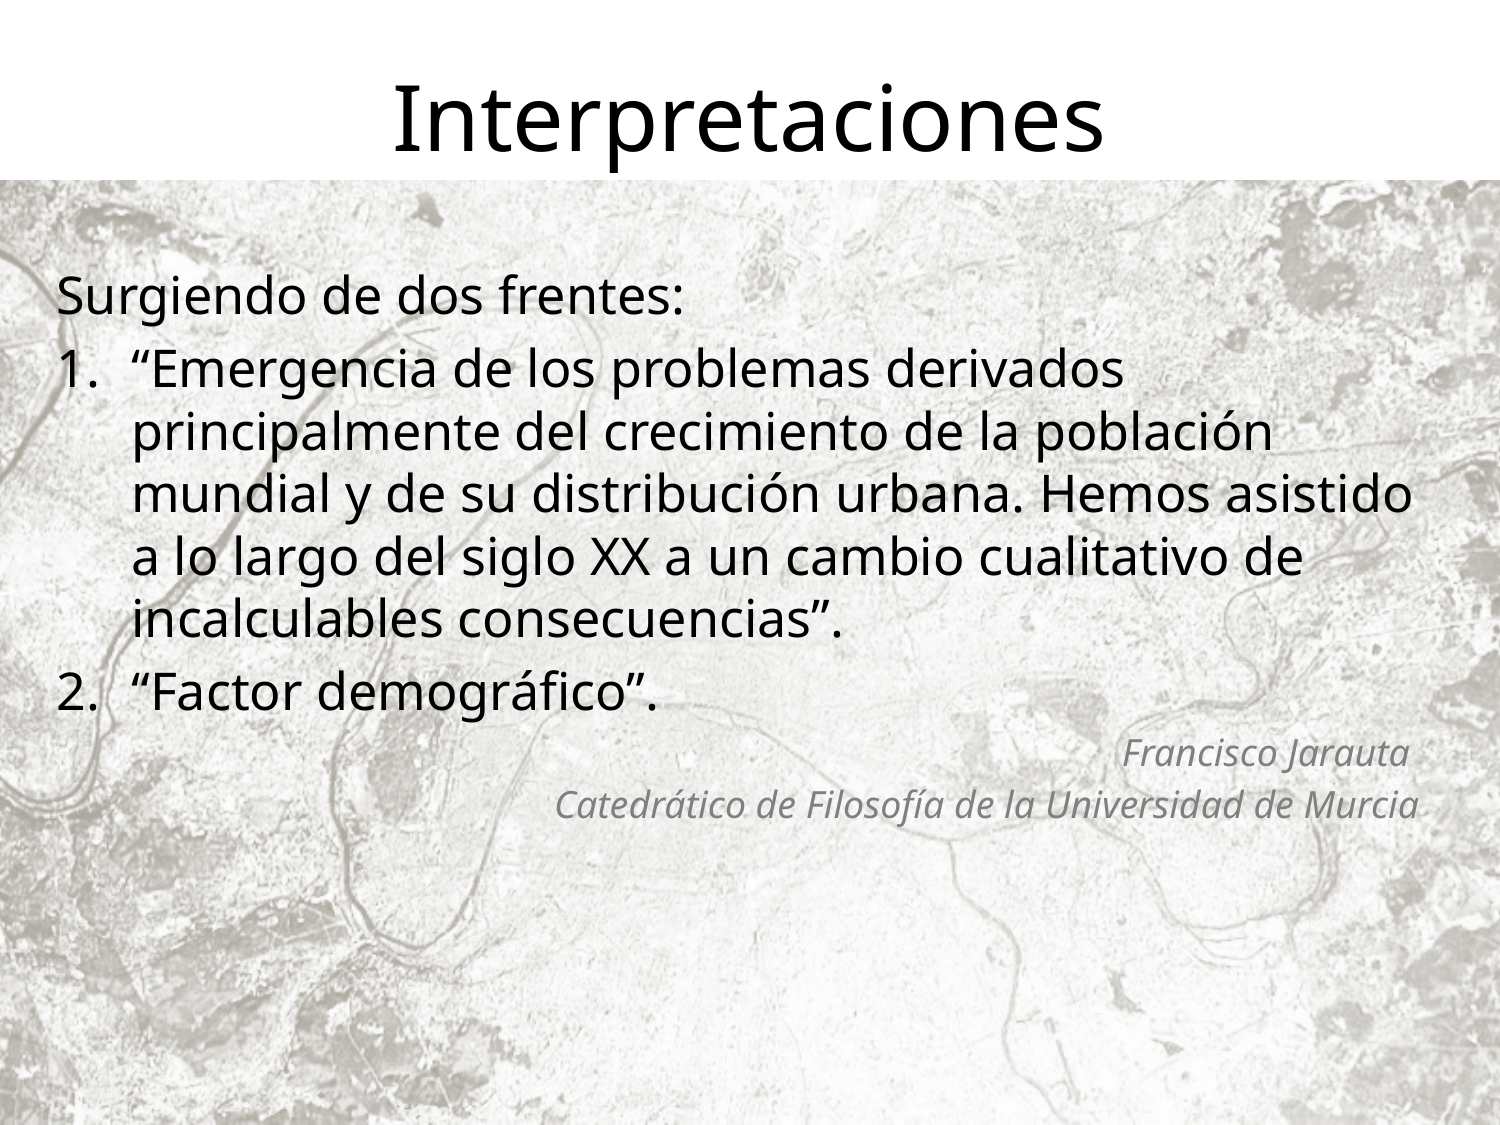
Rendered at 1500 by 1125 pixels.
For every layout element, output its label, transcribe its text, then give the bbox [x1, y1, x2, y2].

picture [0, 180, 1500, 1125]
title Interpretaciones [75, 45, 1425, 179]
